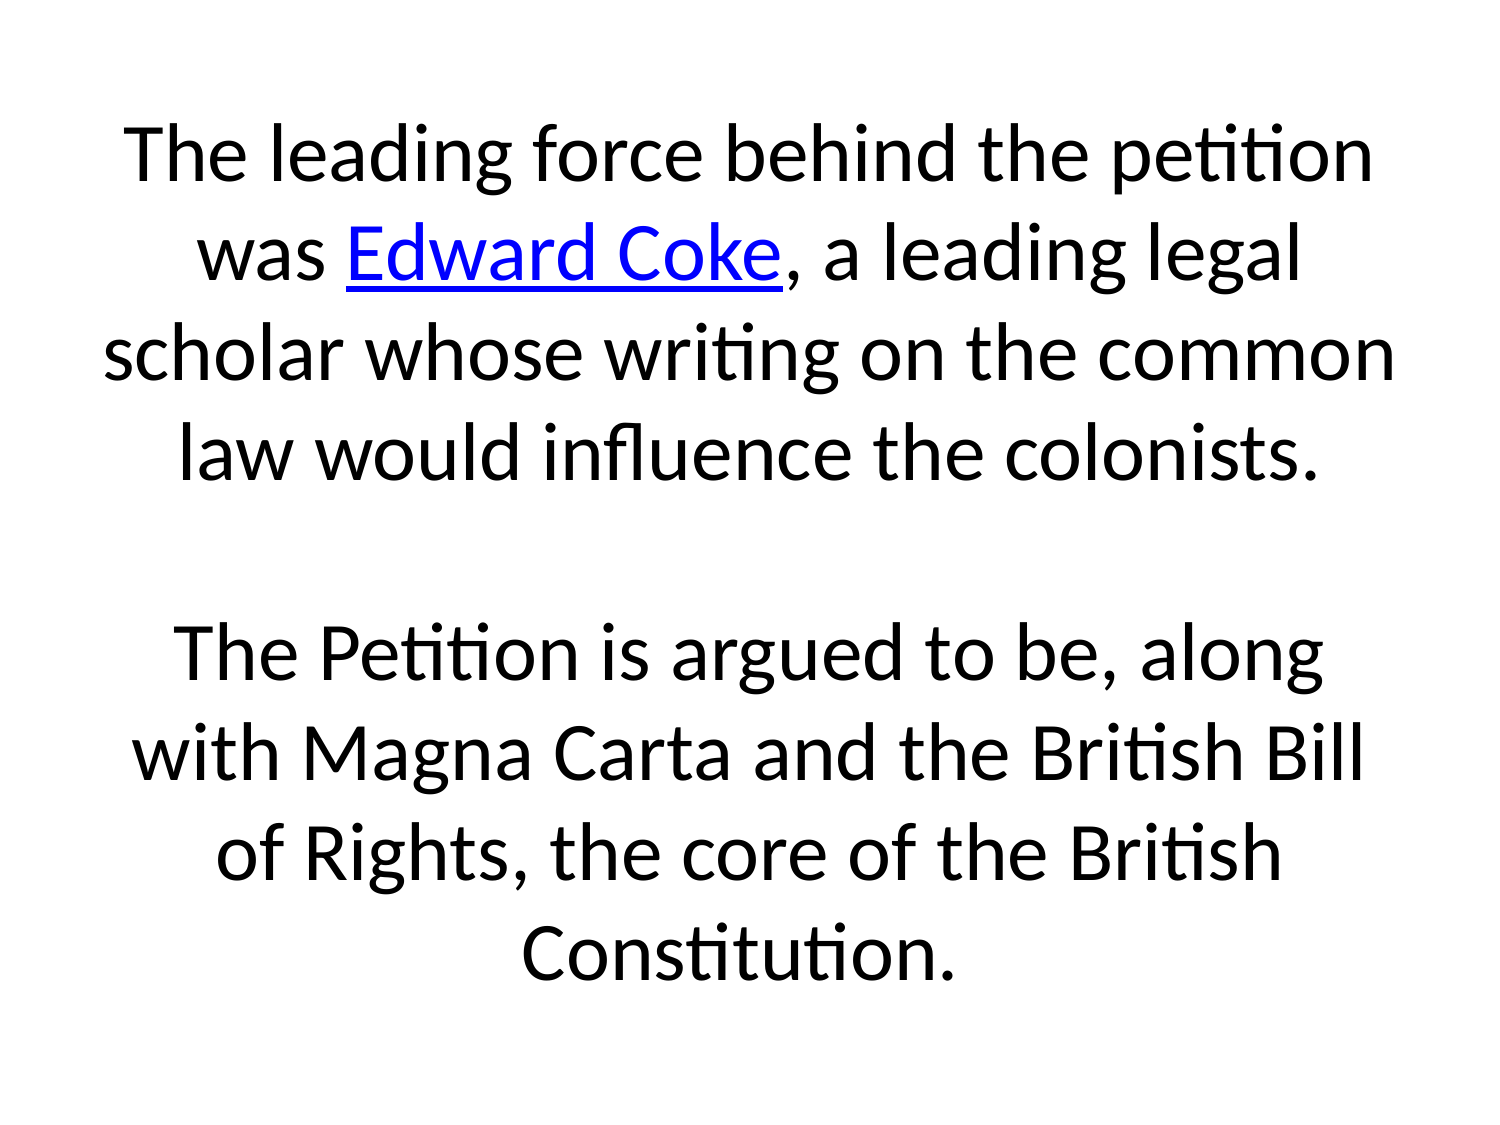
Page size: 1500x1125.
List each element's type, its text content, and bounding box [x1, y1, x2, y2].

title The leading force behind the petition was Edward Coke, a leading legal scholar whose writing on the common law would influence the colonists. The Petition is argued to be, along with Magna Carta and the British Bill of Rights, the core of the British Constitution. [74, 44, 1426, 1051]
